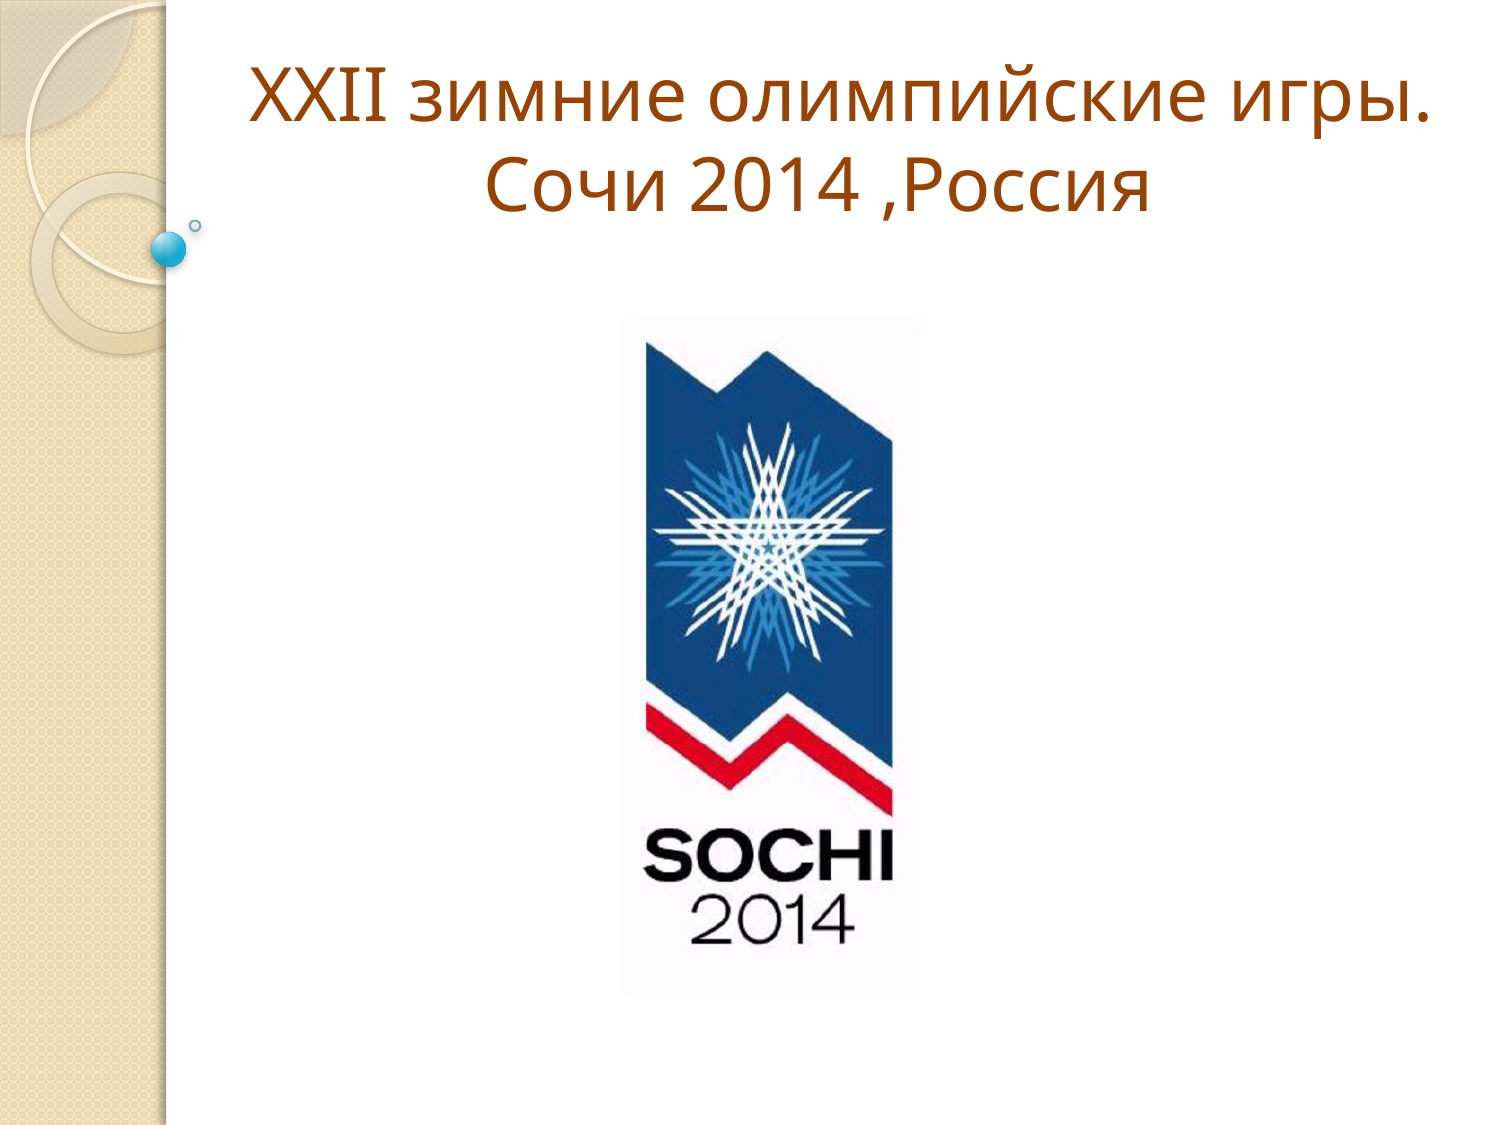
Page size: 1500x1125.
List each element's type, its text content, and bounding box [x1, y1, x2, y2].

title ХХII зимние олимпийские игры. Сочи 2014 ,Россия [234, 35, 1450, 235]
picture [409, 316, 1128, 993]
